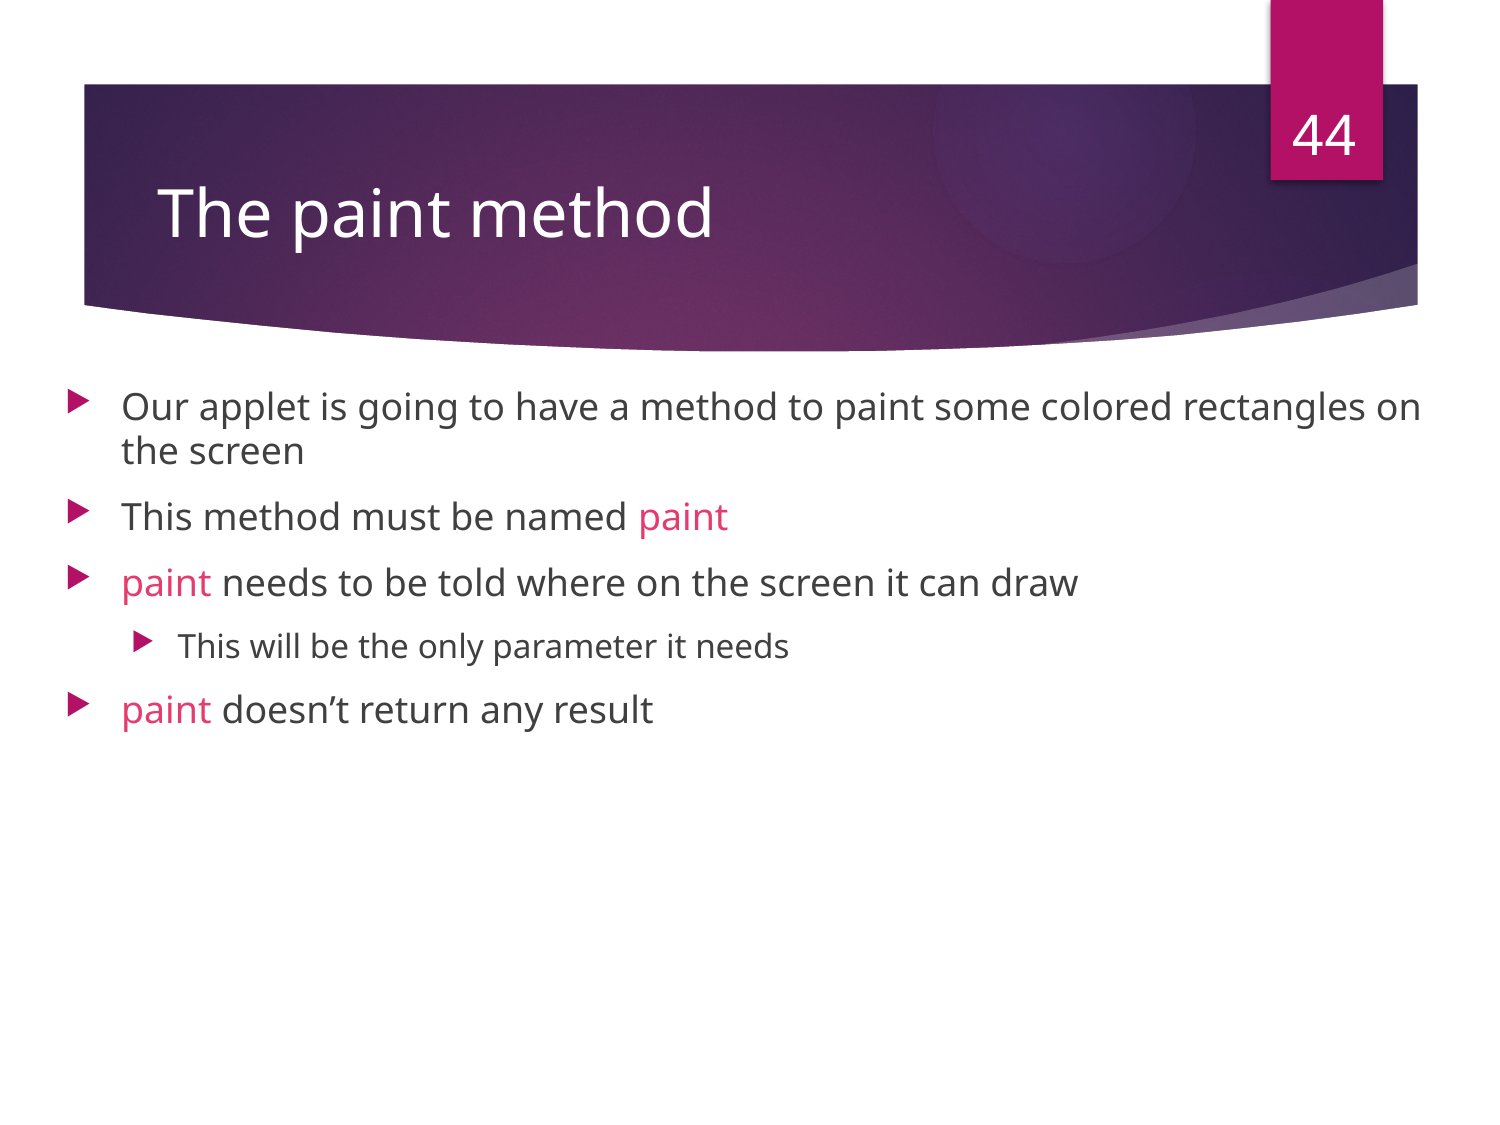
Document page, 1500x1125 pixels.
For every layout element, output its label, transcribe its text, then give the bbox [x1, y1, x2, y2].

slide_number 44 [1259, 48, 1390, 175]
title The paint method [142, 152, 1183, 269]
list Our applet is going to have a method to paint some colored rectangles on the screen This method must be named paint paint needs to be told where on the screen it can draw This will be the only parameter it needs paint doesn’t return any result [50, 375, 1457, 1125]
